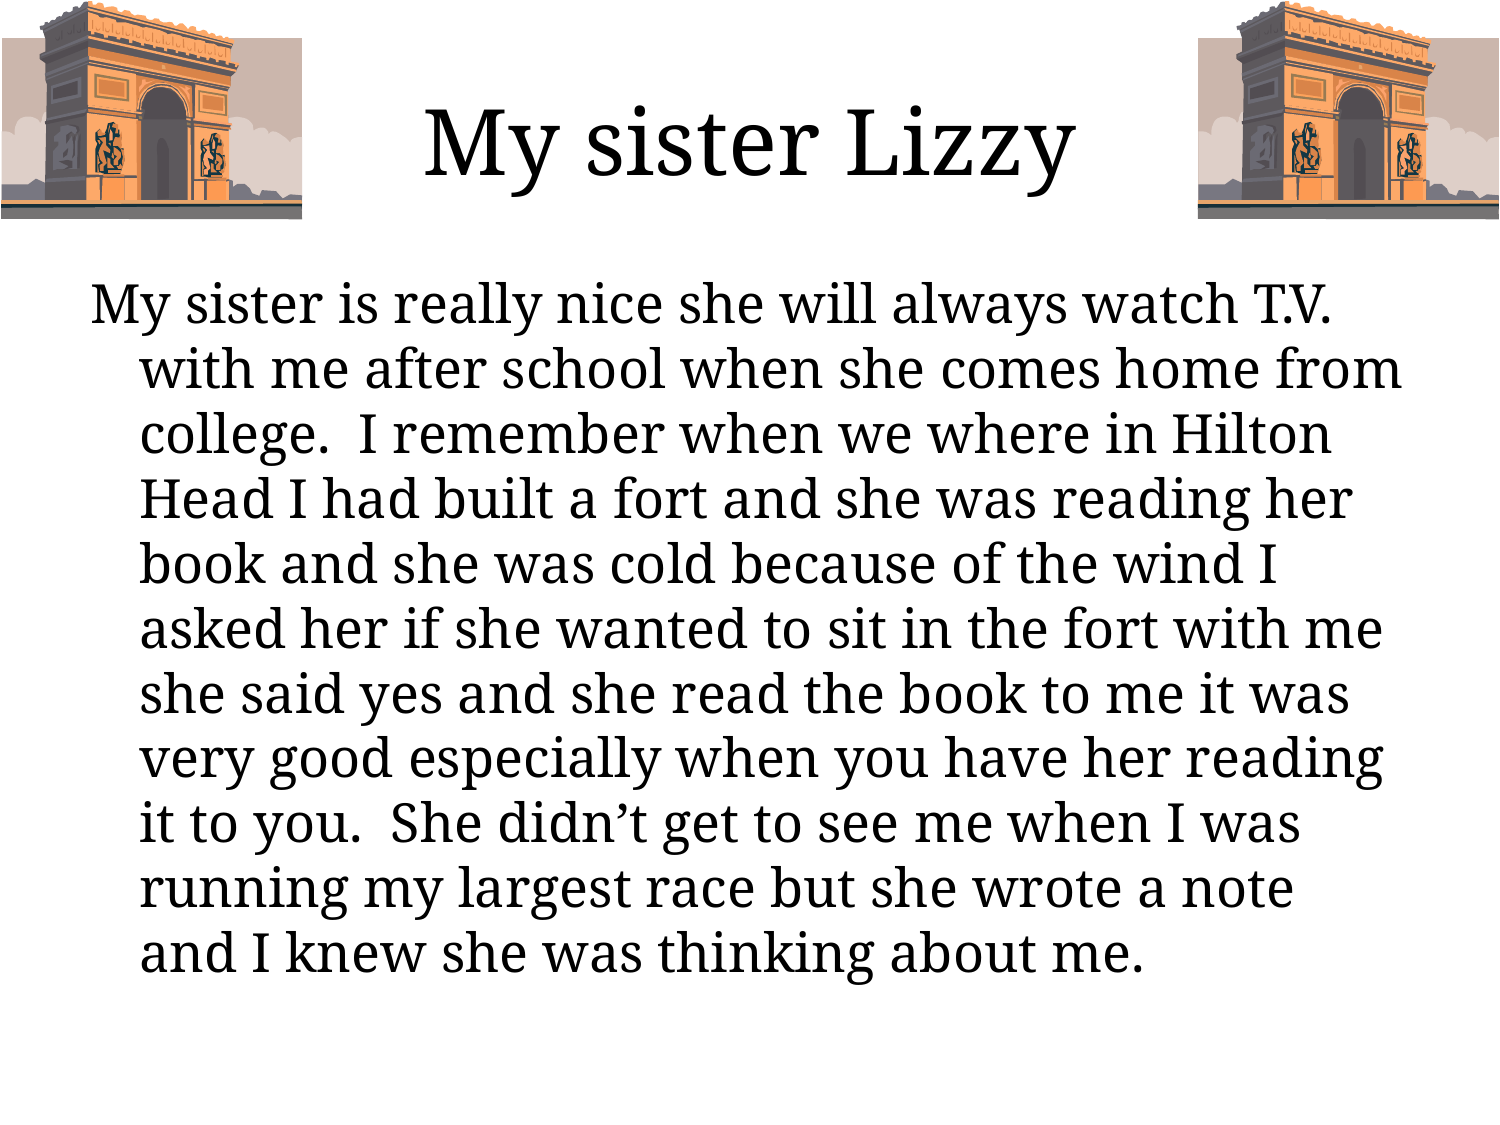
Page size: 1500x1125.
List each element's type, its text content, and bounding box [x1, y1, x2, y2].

picture [1196, 0, 1500, 221]
list My sister is really nice she will always watch T.V. with me after school when she comes home from college. I remember when we where in Hilton Head I had built a fort and she was reading her book and she was cold because of the wind I asked her if she wanted to sit in the fort with me she said yes and she read the book to me it was very good especially when you have her reading it to you. She didn’t get to see me when I was running my largest race but she wrote a note and I knew she was thinking about me. [75, 262, 1425, 1005]
title My sister Lizzy [75, 45, 1425, 233]
picture [0, 0, 304, 221]
